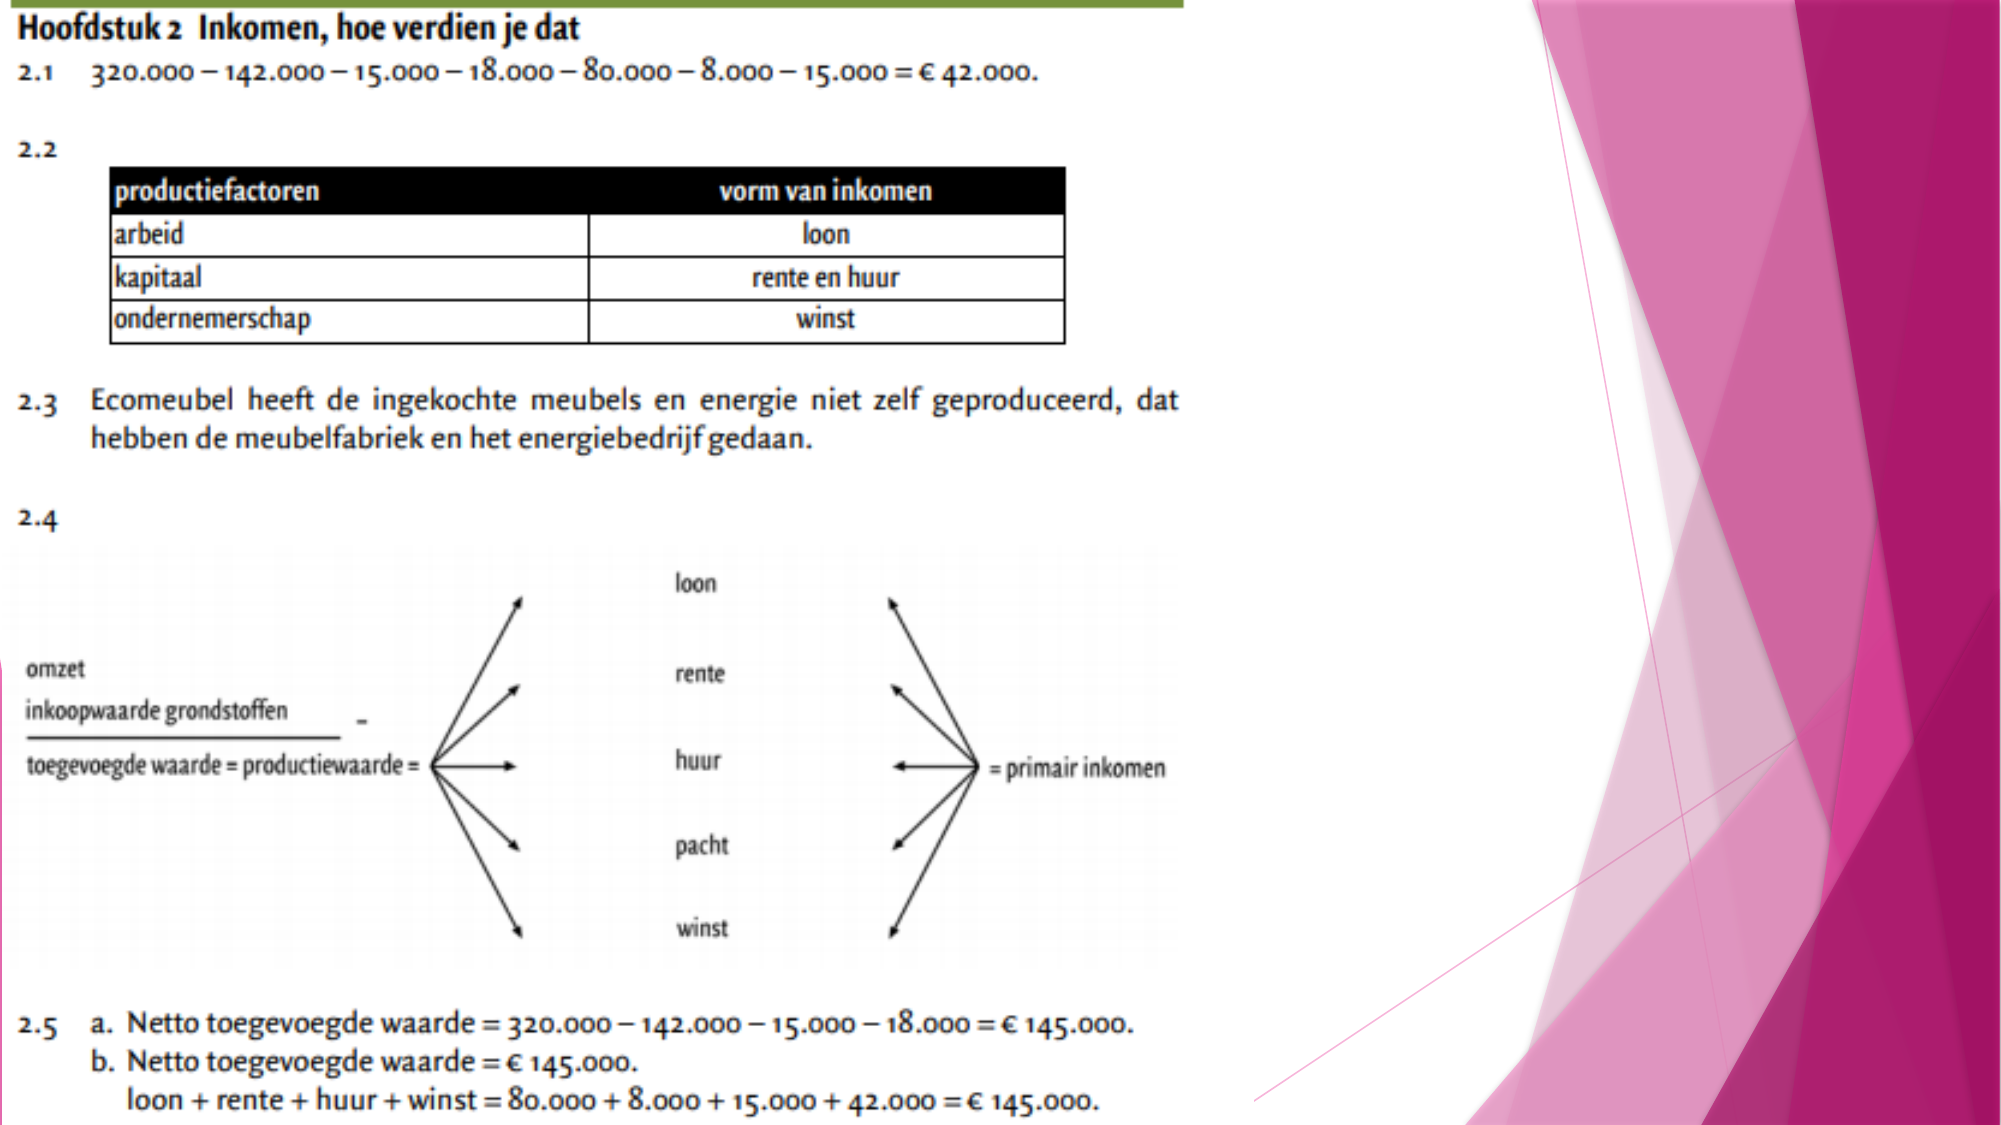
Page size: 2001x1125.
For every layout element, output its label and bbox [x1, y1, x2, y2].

picture [1, 0, 1254, 1125]
